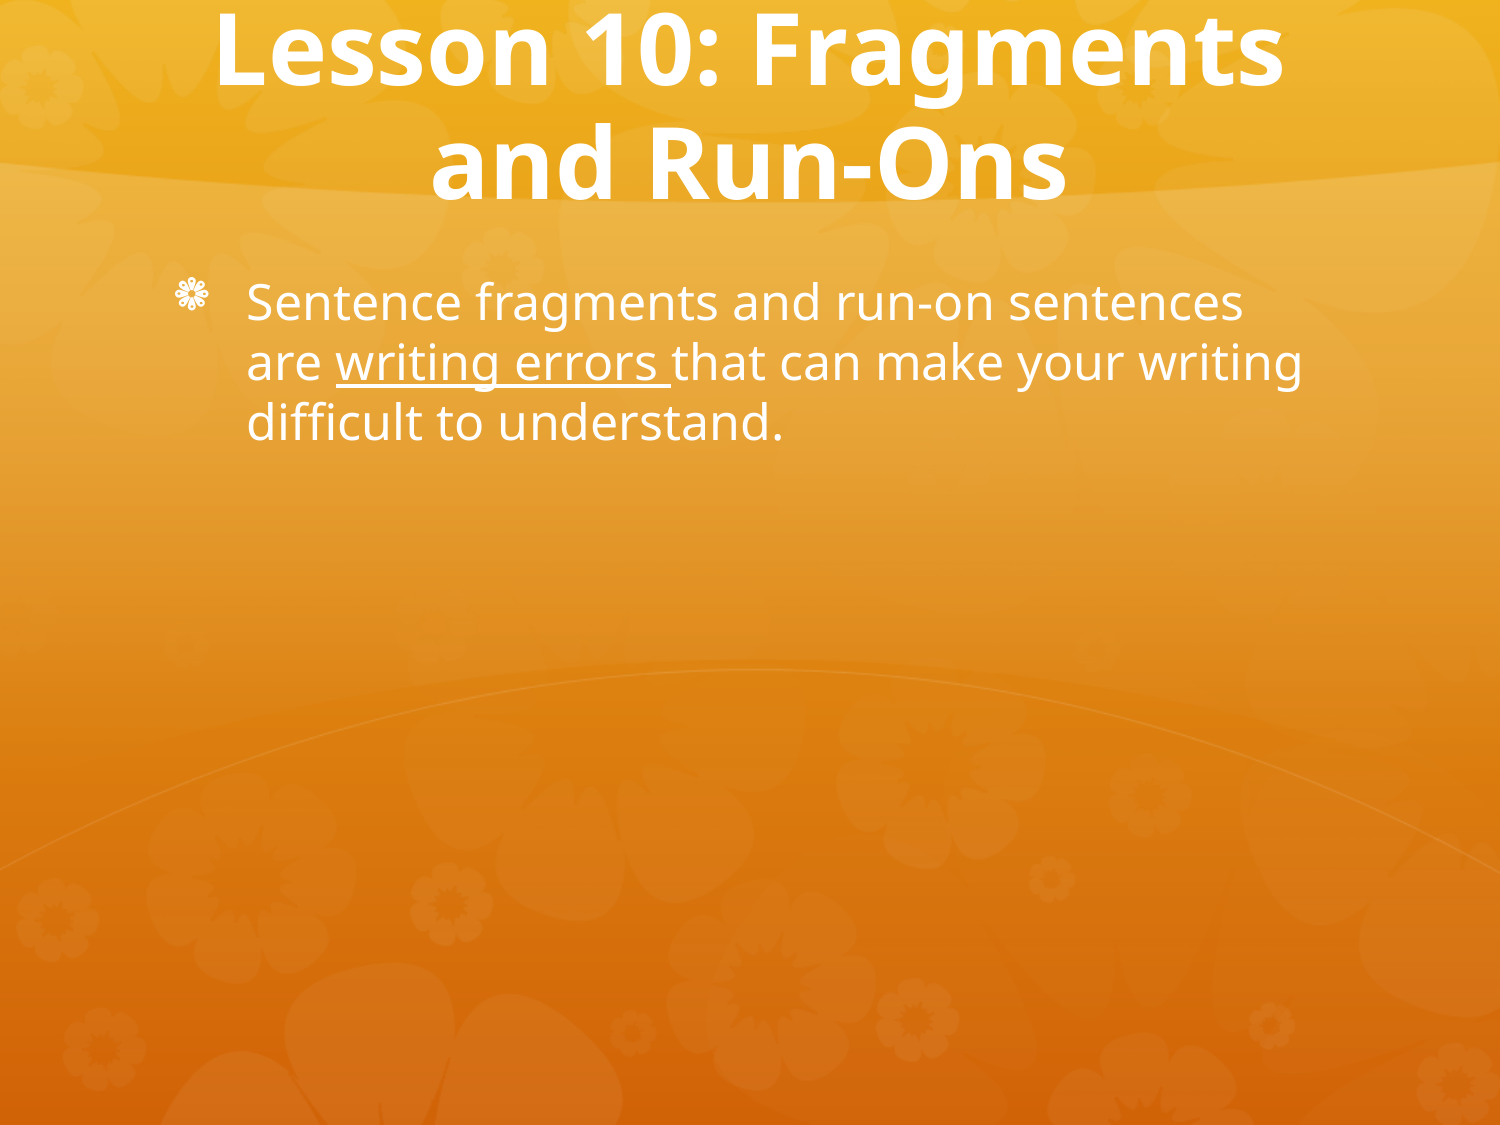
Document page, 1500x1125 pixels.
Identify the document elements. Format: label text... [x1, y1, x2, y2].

list Sentence fragments and run-on sentences are writing errors that can make your writing difficult to understand. [156, 262, 1344, 967]
picture [0, 0, 1500, 1125]
title Lesson 10: Fragments and Run-Ons [127, 14, 1372, 203]
